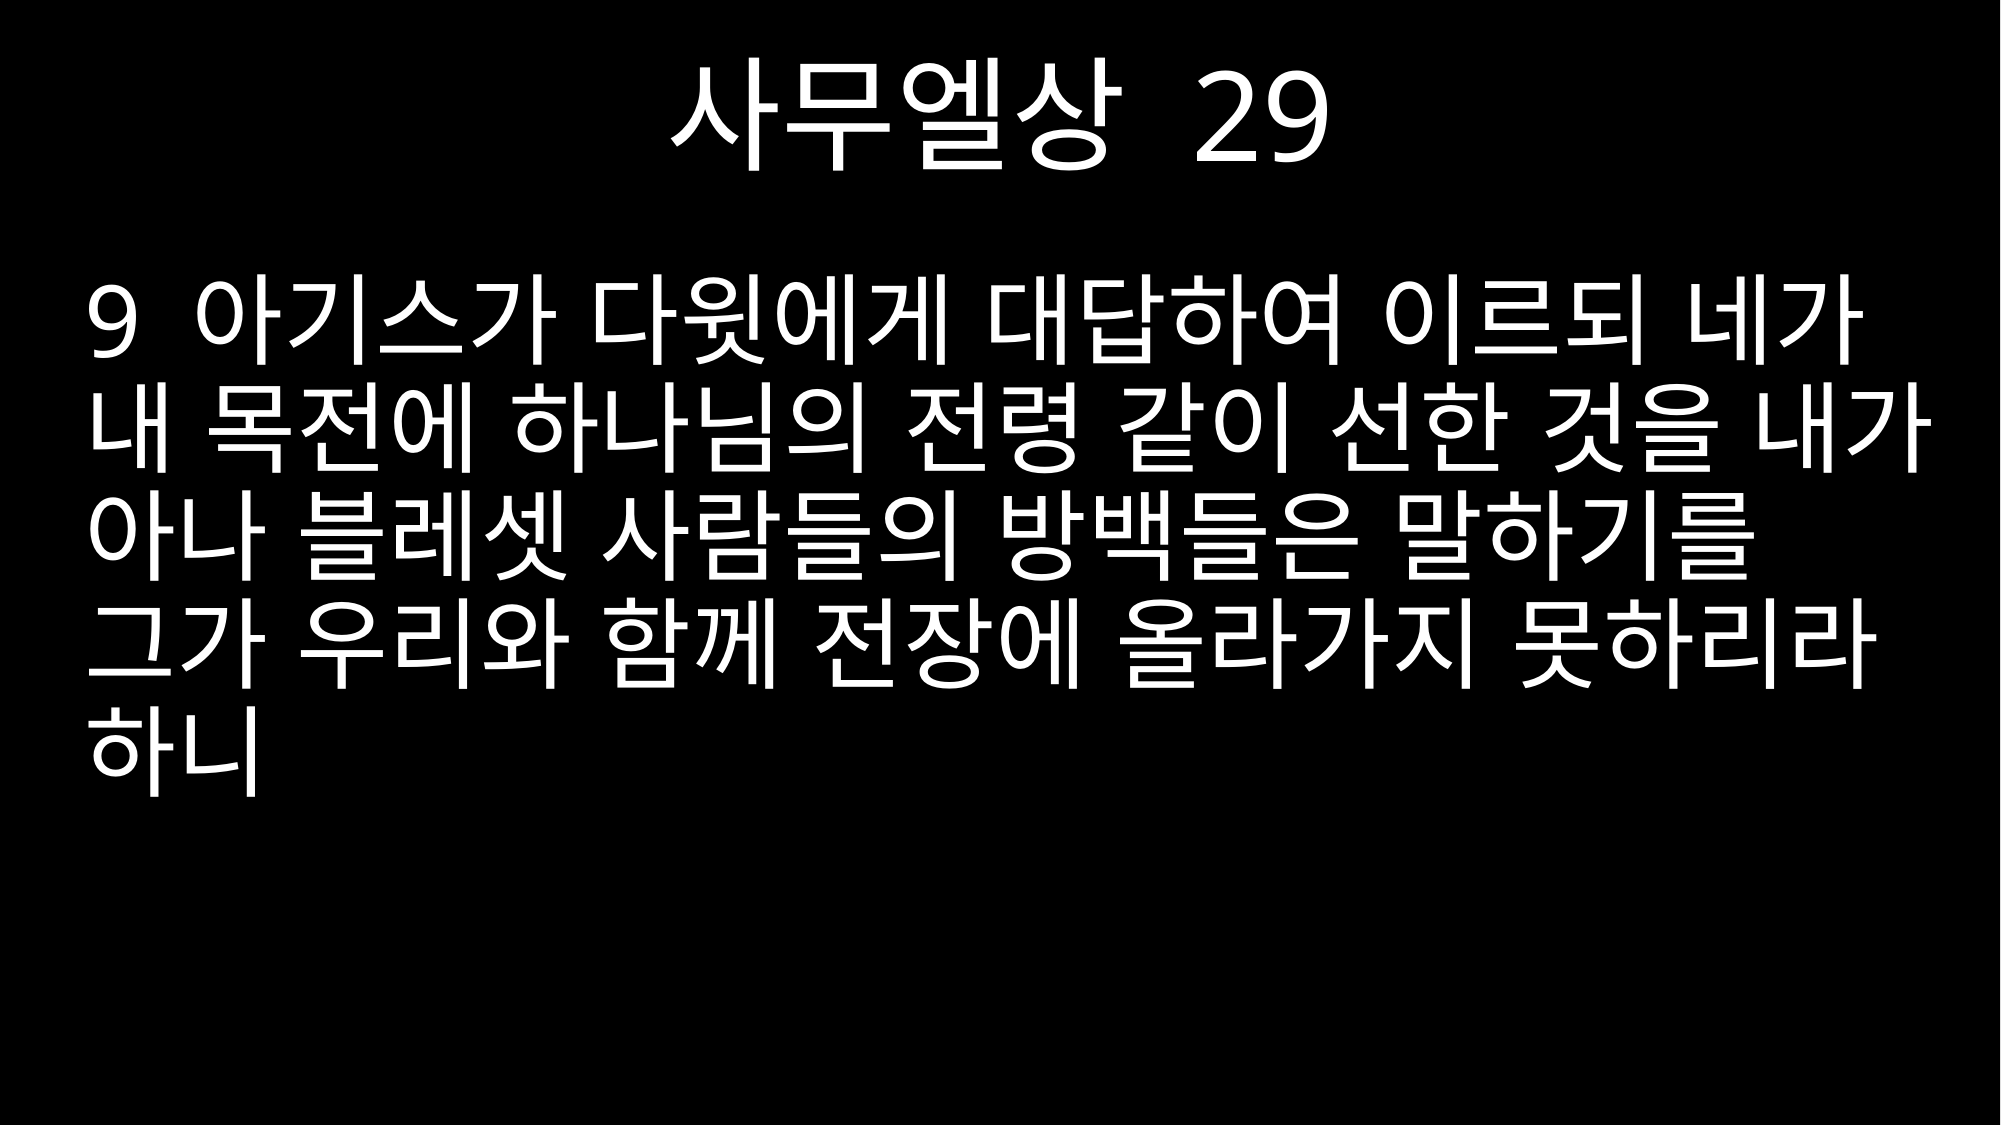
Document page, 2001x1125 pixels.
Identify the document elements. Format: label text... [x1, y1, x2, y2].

picture [0, 0, 2001, 1125]
footer 사무엘상 29 [0, 32, 2000, 192]
list 9 아기스가 다윗에게 대답하여 이르되 네가 내 목전에 하나님의 전령 같이 선한 것을 내가 아나 블레셋 사람들의 방백들은 말하기를 그가 우리와 함께 전장에 올라가지 못하리라 하니 [69, 263, 1953, 423]
